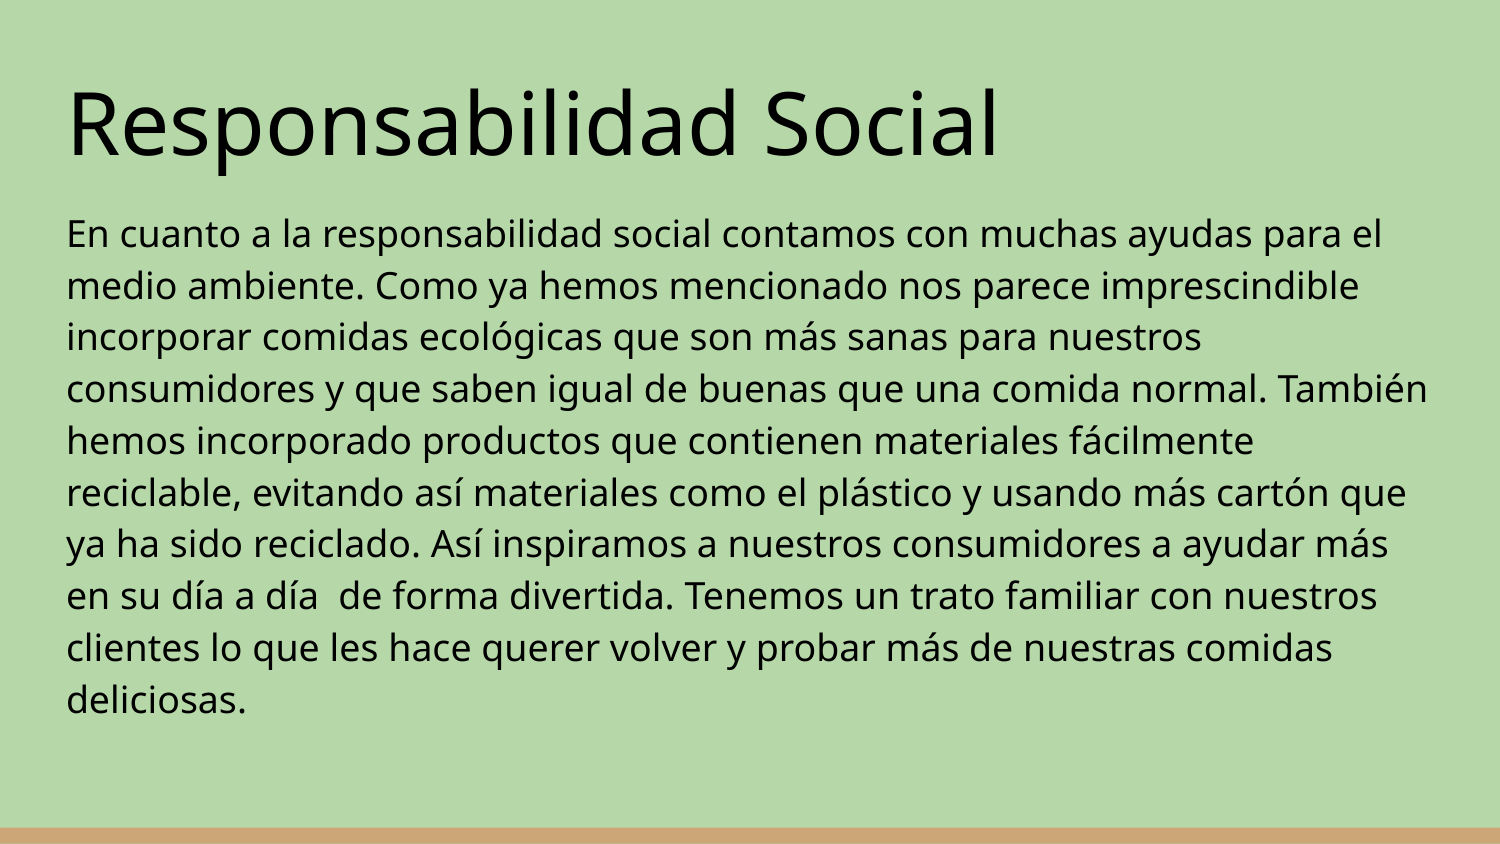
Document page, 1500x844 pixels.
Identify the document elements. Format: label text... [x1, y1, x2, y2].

title Responsabilidad Social [51, 51, 1449, 188]
list En cuanto a la responsabilidad social contamos con muchas ayudas para el medio ambiente. Como ya hemos mencionado nos parece imprescindible incorporar comidas ecológicas que son más sanas para nuestros consumidores y que saben igual de buenas que una comida normal. También hemos incorporado productos que contienen materiales fácilmente reciclable, evitando así materiales como el plástico y usando más cartón que ya ha sido reciclado. Así inspiramos a nuestros consumidores a ayudar más en su día a día de forma divertida. Tenemos un trato familiar con nuestros clientes lo que les hace querer volver y probar más de nuestras comidas deliciosas. [51, 188, 1449, 739]
